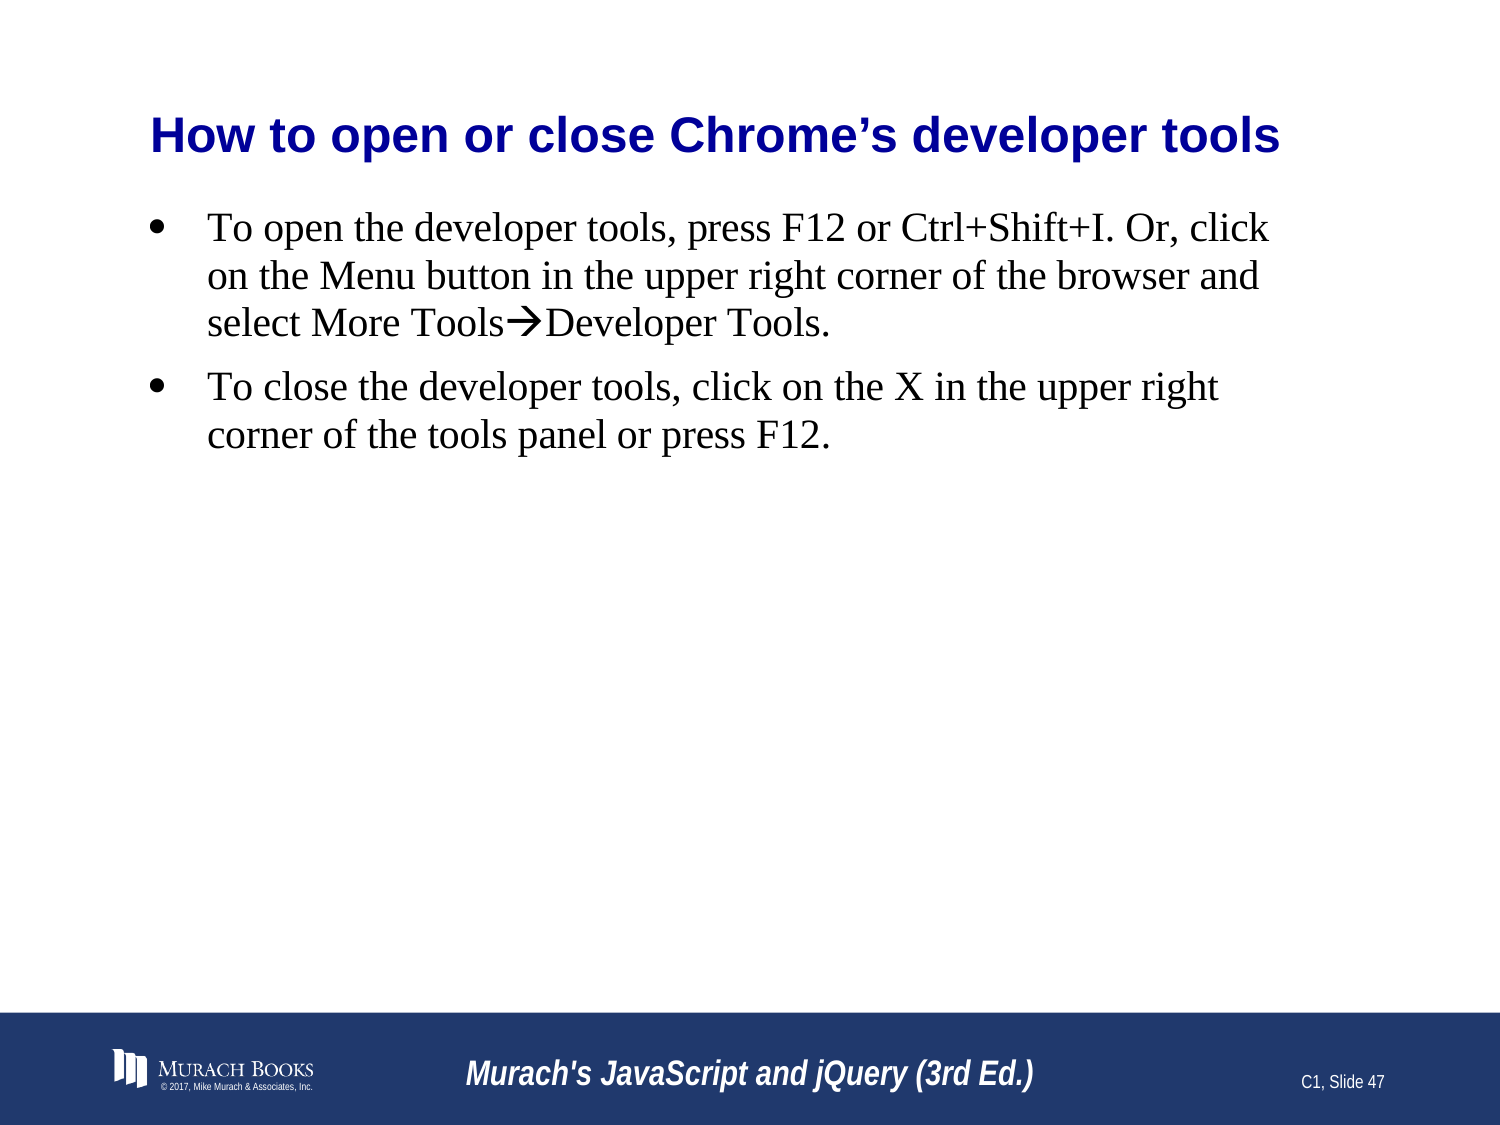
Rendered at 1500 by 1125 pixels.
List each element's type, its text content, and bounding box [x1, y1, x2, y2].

title How to open or close Chrome’s developer tools [150, 102, 1350, 164]
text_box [149, 199, 1348, 471]
footer © 2017, Mike Murach & Associates, Inc. [12, 1025, 463, 1100]
slide_number Murach's JavaScript and jQuery (3rd Ed.) [463, 1025, 1050, 1100]
slide_number C1, Slide 47 [1087, 1025, 1400, 1100]
